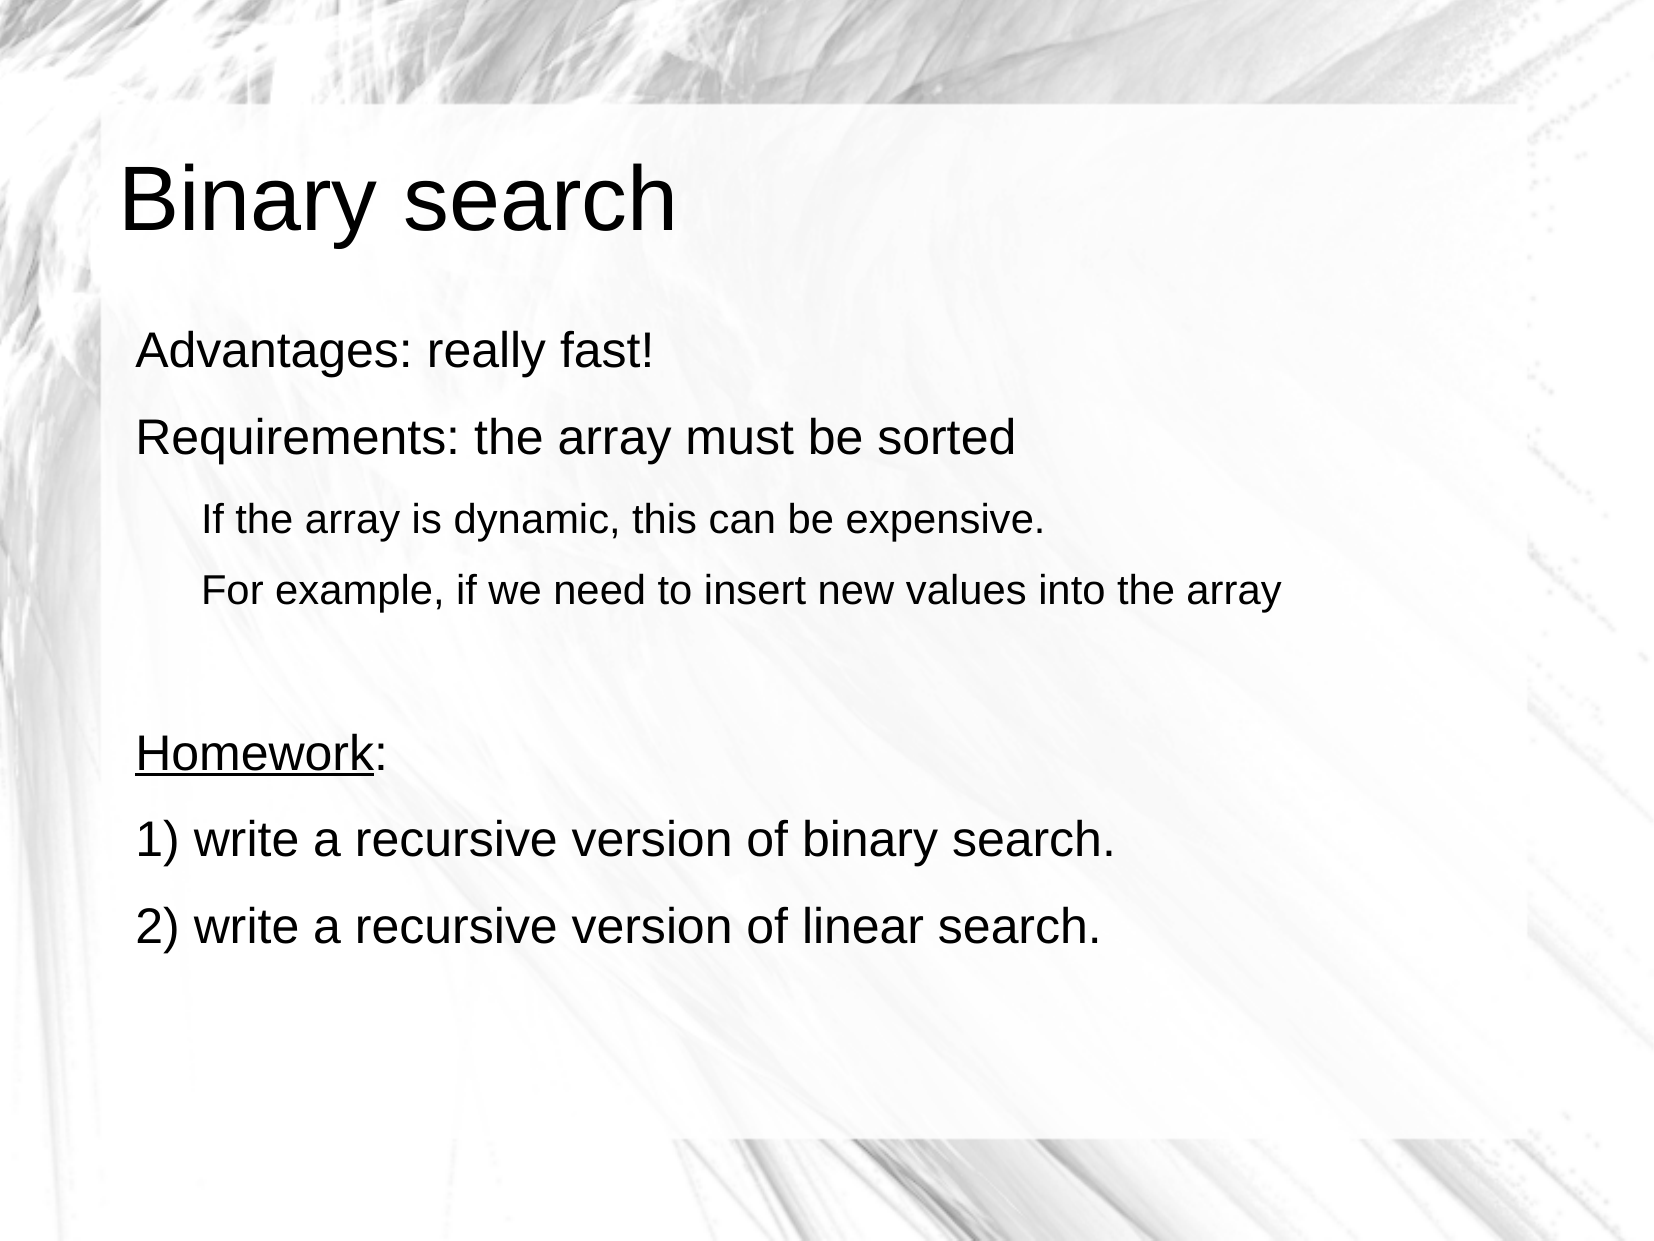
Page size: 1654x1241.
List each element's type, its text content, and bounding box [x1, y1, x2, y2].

picture [0, 0, 1654, 1241]
title Binary search [118, 112, 1506, 281]
list Advantages: really fast! Requirements: the array must be sorted If the array is dynamic, this can be expensive. For example, if we need to insert new values into the array Homework: 1) write a recursive version of binary search. 2) write a recursive version of linear search. [118, 319, 1571, 1109]
